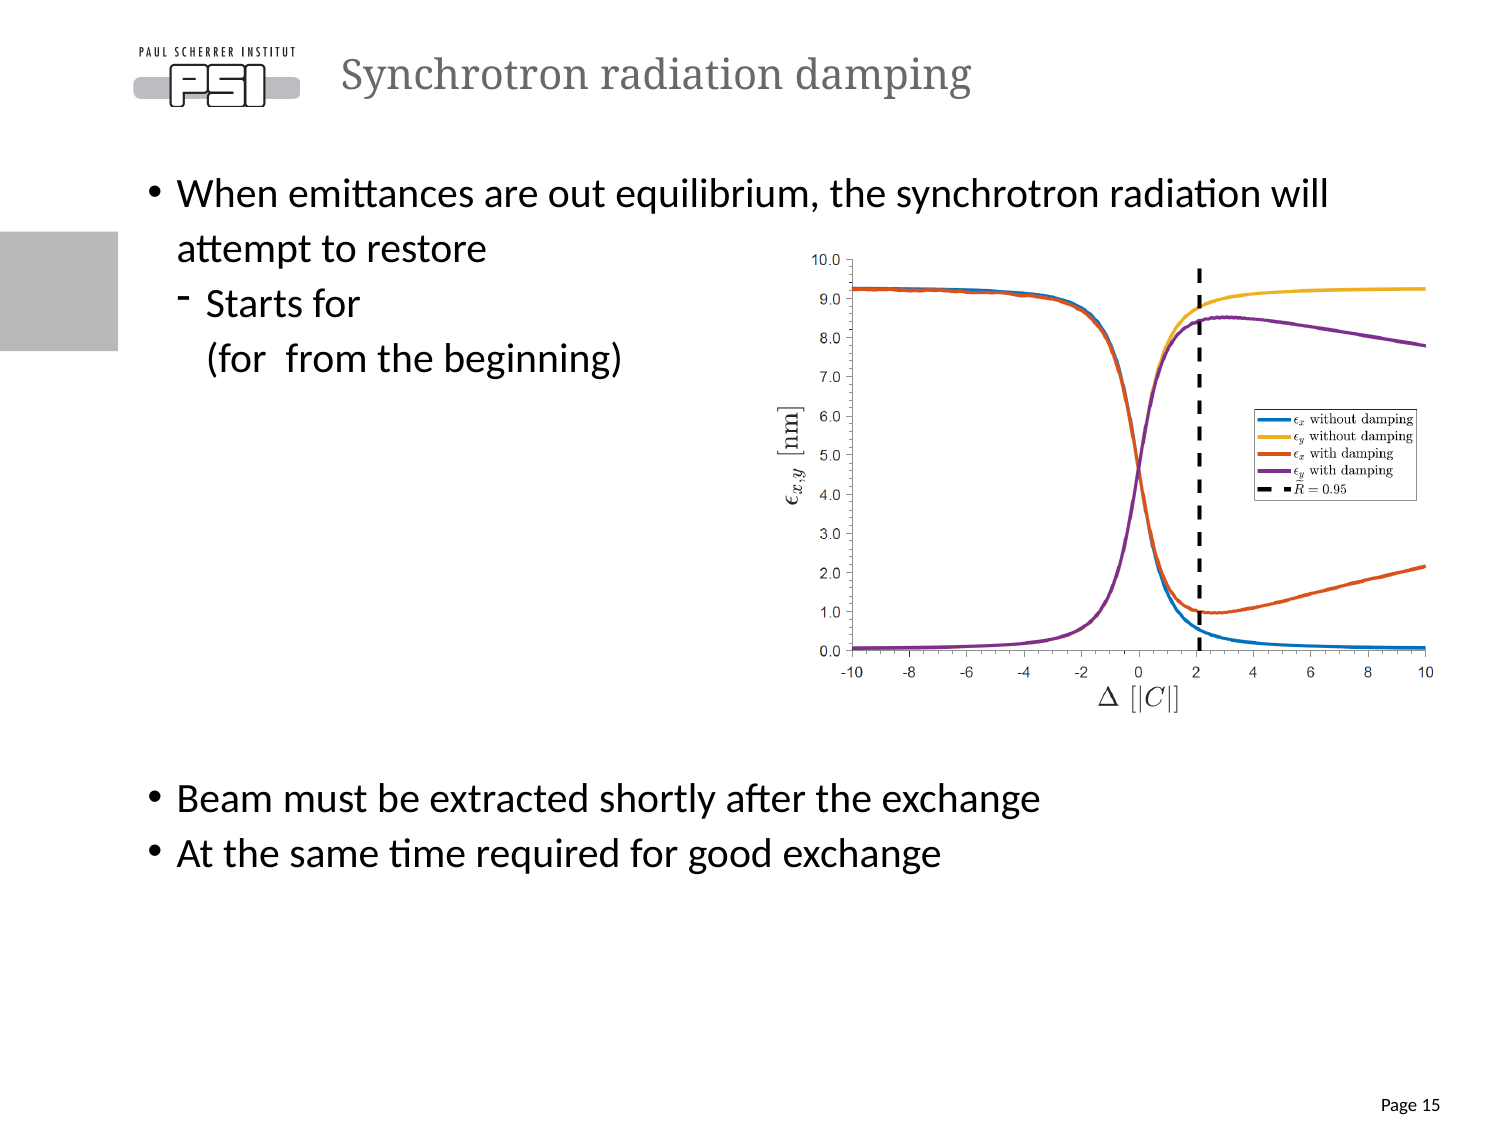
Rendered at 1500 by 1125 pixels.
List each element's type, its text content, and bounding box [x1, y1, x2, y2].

title Synchrotron radiation damping [340, 47, 1442, 132]
slide_number Page 15 [1346, 1092, 1441, 1125]
picture [761, 243, 1441, 715]
